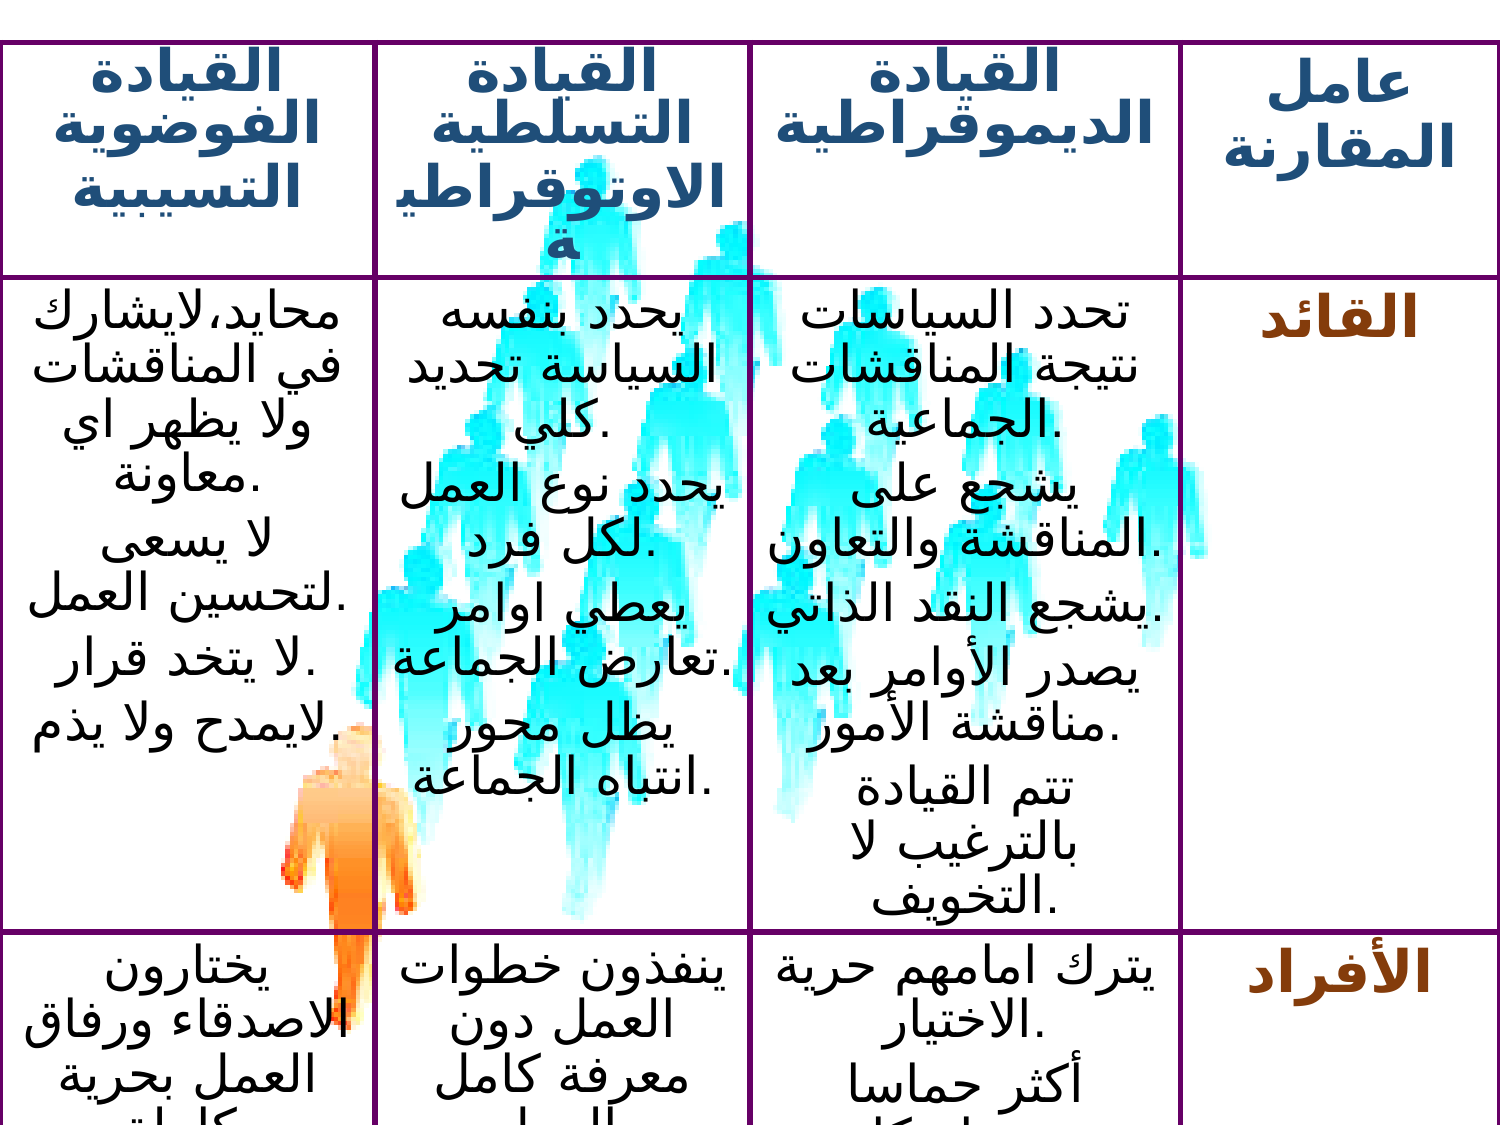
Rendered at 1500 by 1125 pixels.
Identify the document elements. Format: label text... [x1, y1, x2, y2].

table_cell ينفذون خطوات العمل دون معرفة كامل العمل. ليس لديهم حرية الاختيارلرفاق العمل [378, 1061, 747, 1125]
table_cell محايد،لايشارك في المناقشات ولا يظهر اي معاونة. لا يسعى لتحسين العمل. لا يتخد قرار. لايمدح ولا يذم. [3, 280, 232, 929]
table_cell الأفراد [1183, 935, 1497, 1125]
table_header القيادة التسلطية الاوتوقراطية [378, 45, 747, 120]
table_cell يترك امامهم حرية الاختيار. أكثر حماسا وتماسكا. [753, 1061, 1178, 1125]
picture [232, 120, 1270, 1061]
table_cell القائد [1270, 280, 1497, 929]
table_cell يختارون الاصدقاء ورفاق العمل بحرية كاملة. لهم الحرية في انجاز العمل. [3, 935, 372, 1125]
table_header عامل المقارنة [1183, 45, 1497, 275]
table_header القيادة الفوضوية التسيبية [3, 45, 372, 275]
table_header القيادة الديموقراطية [753, 45, 1178, 120]
